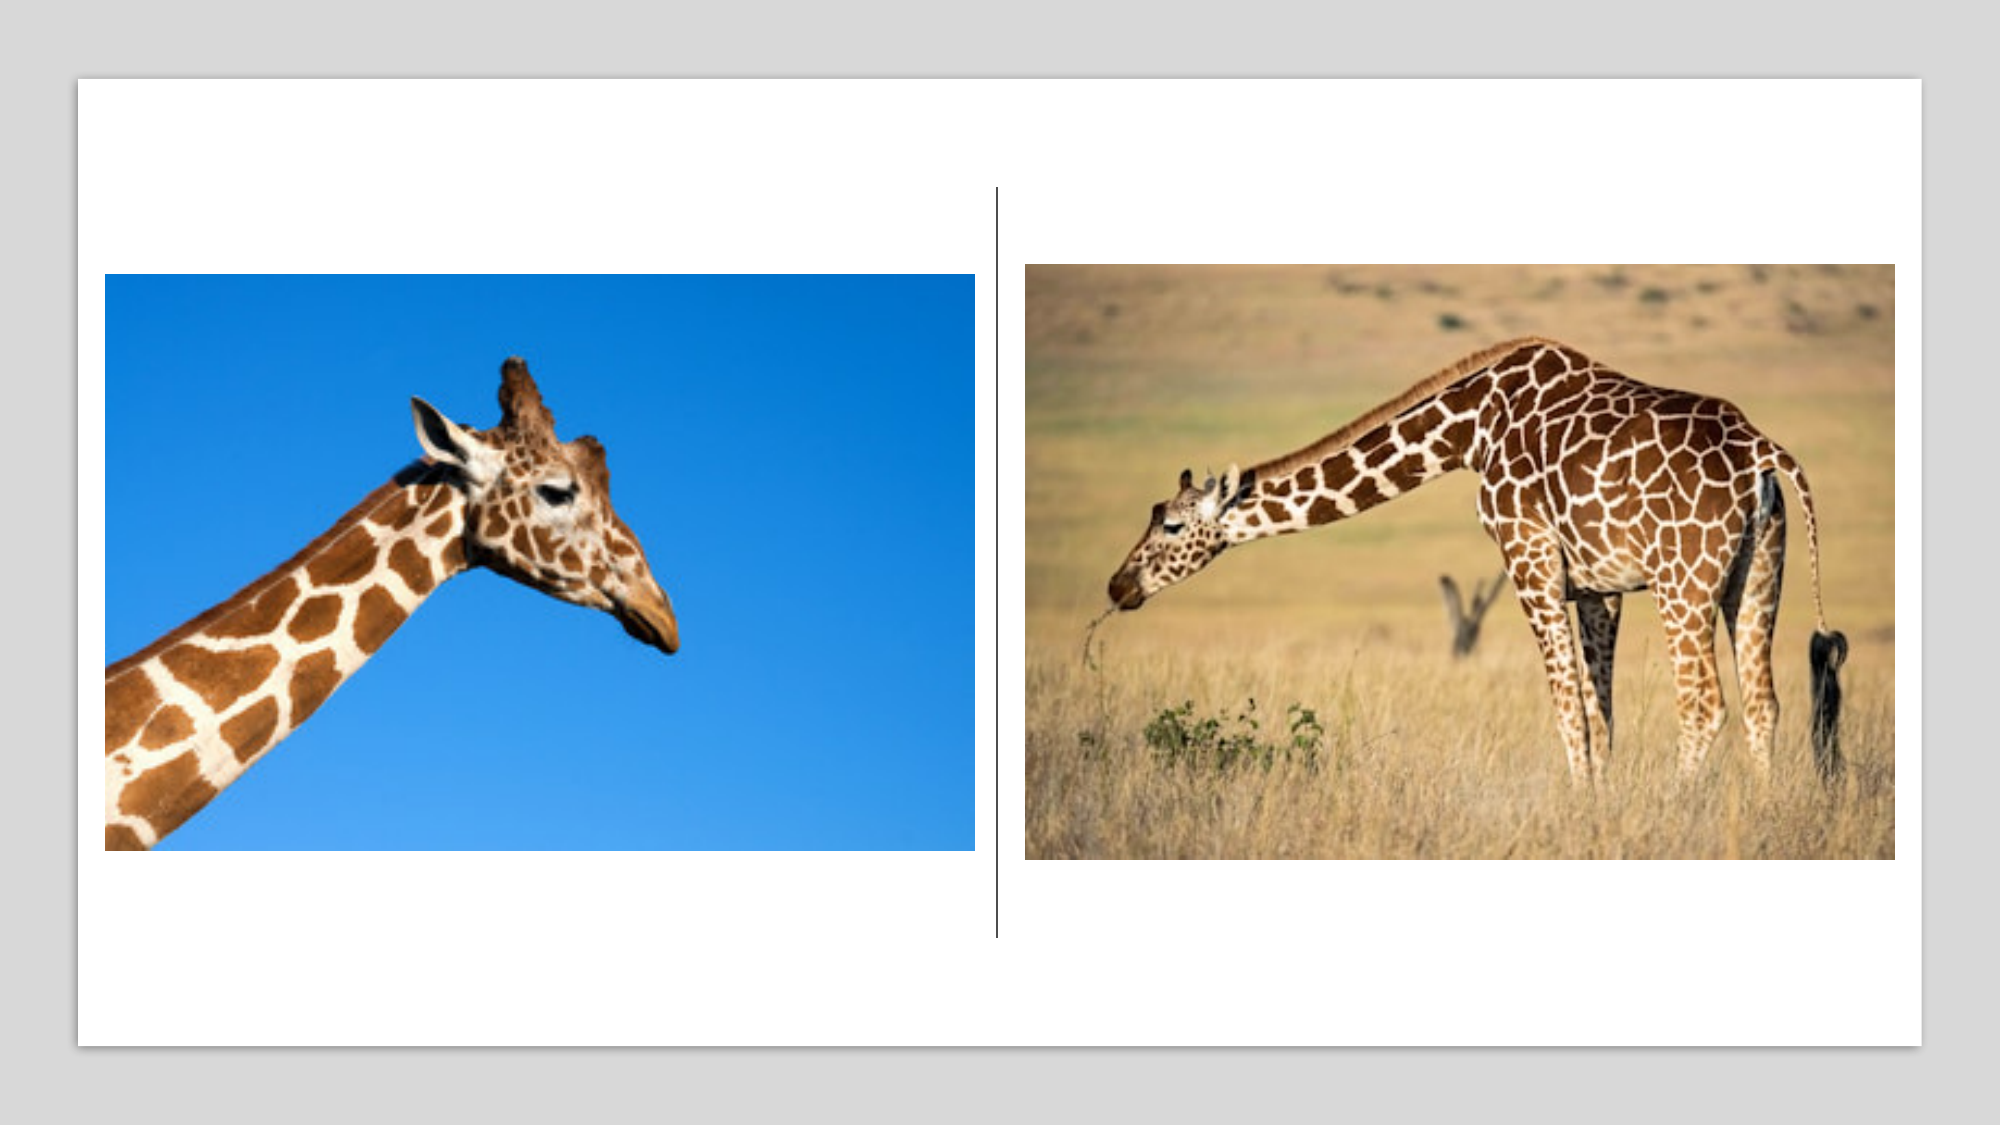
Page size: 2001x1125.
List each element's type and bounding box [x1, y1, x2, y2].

list [104, 273, 975, 851]
picture [1025, 264, 1895, 861]
text_box [77, 77, 1923, 1048]
text_box [0, 0, 2000, 1125]
